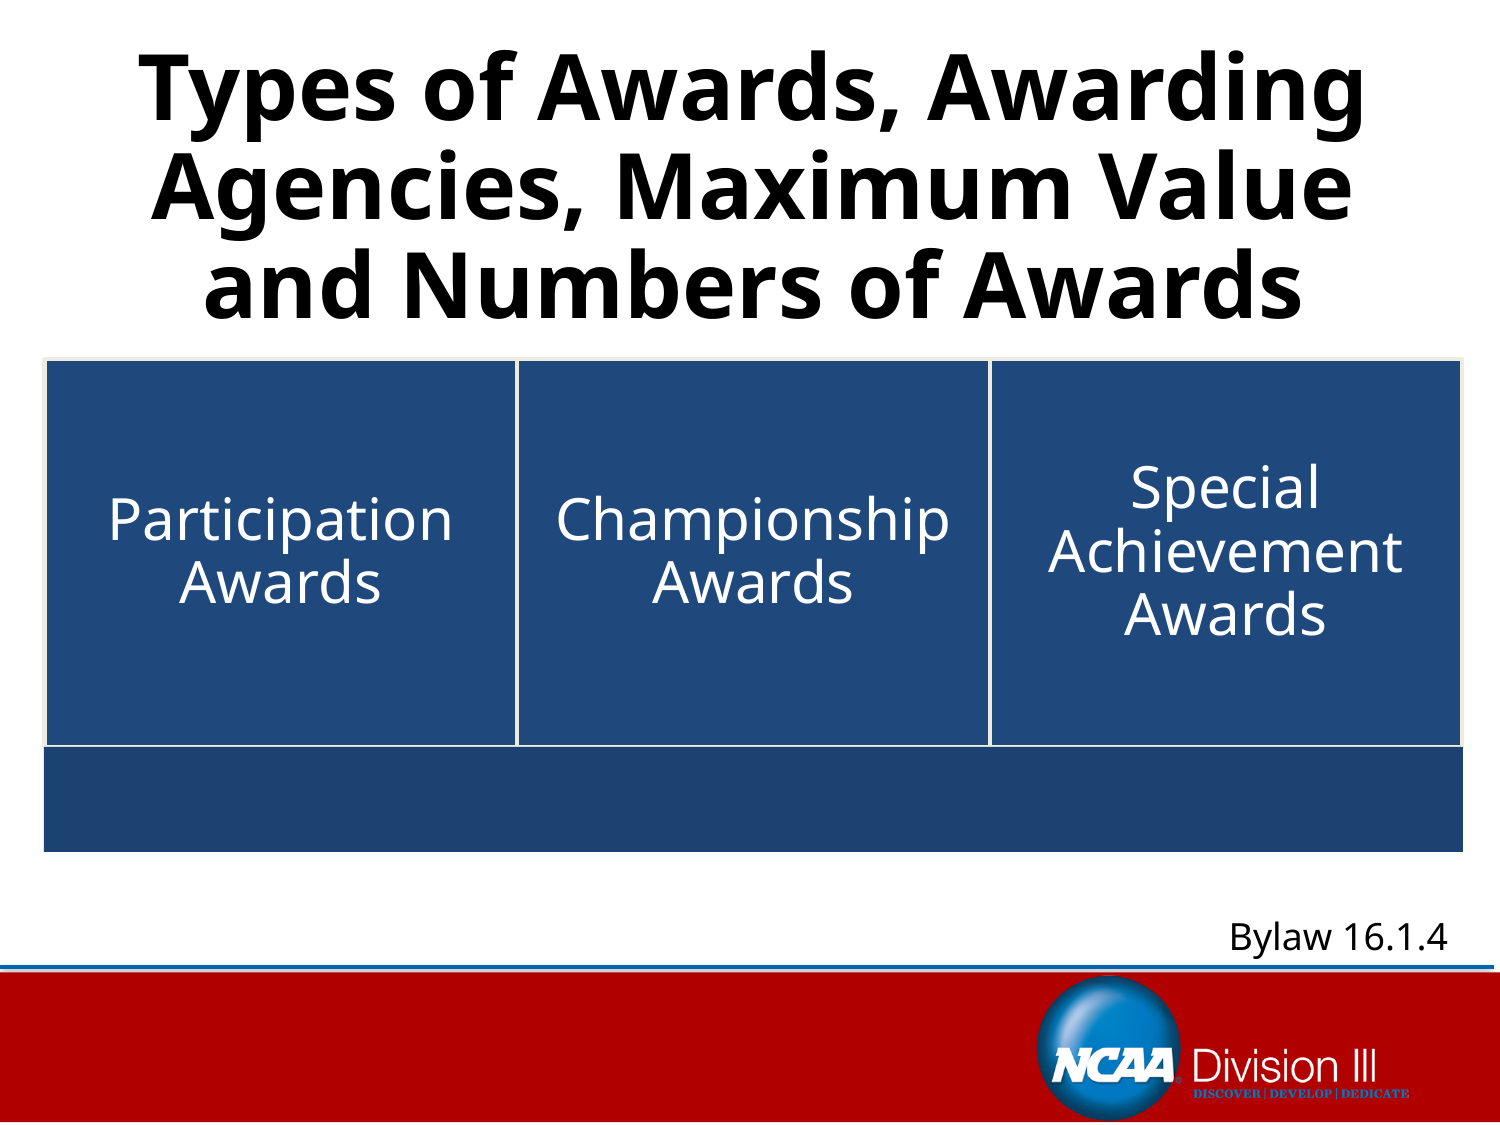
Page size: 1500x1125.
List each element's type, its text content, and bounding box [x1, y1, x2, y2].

text_box Bylaw 16.1.4 [945, 905, 1463, 966]
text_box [43, 66, 1464, 850]
picture [1021, 966, 1423, 1125]
